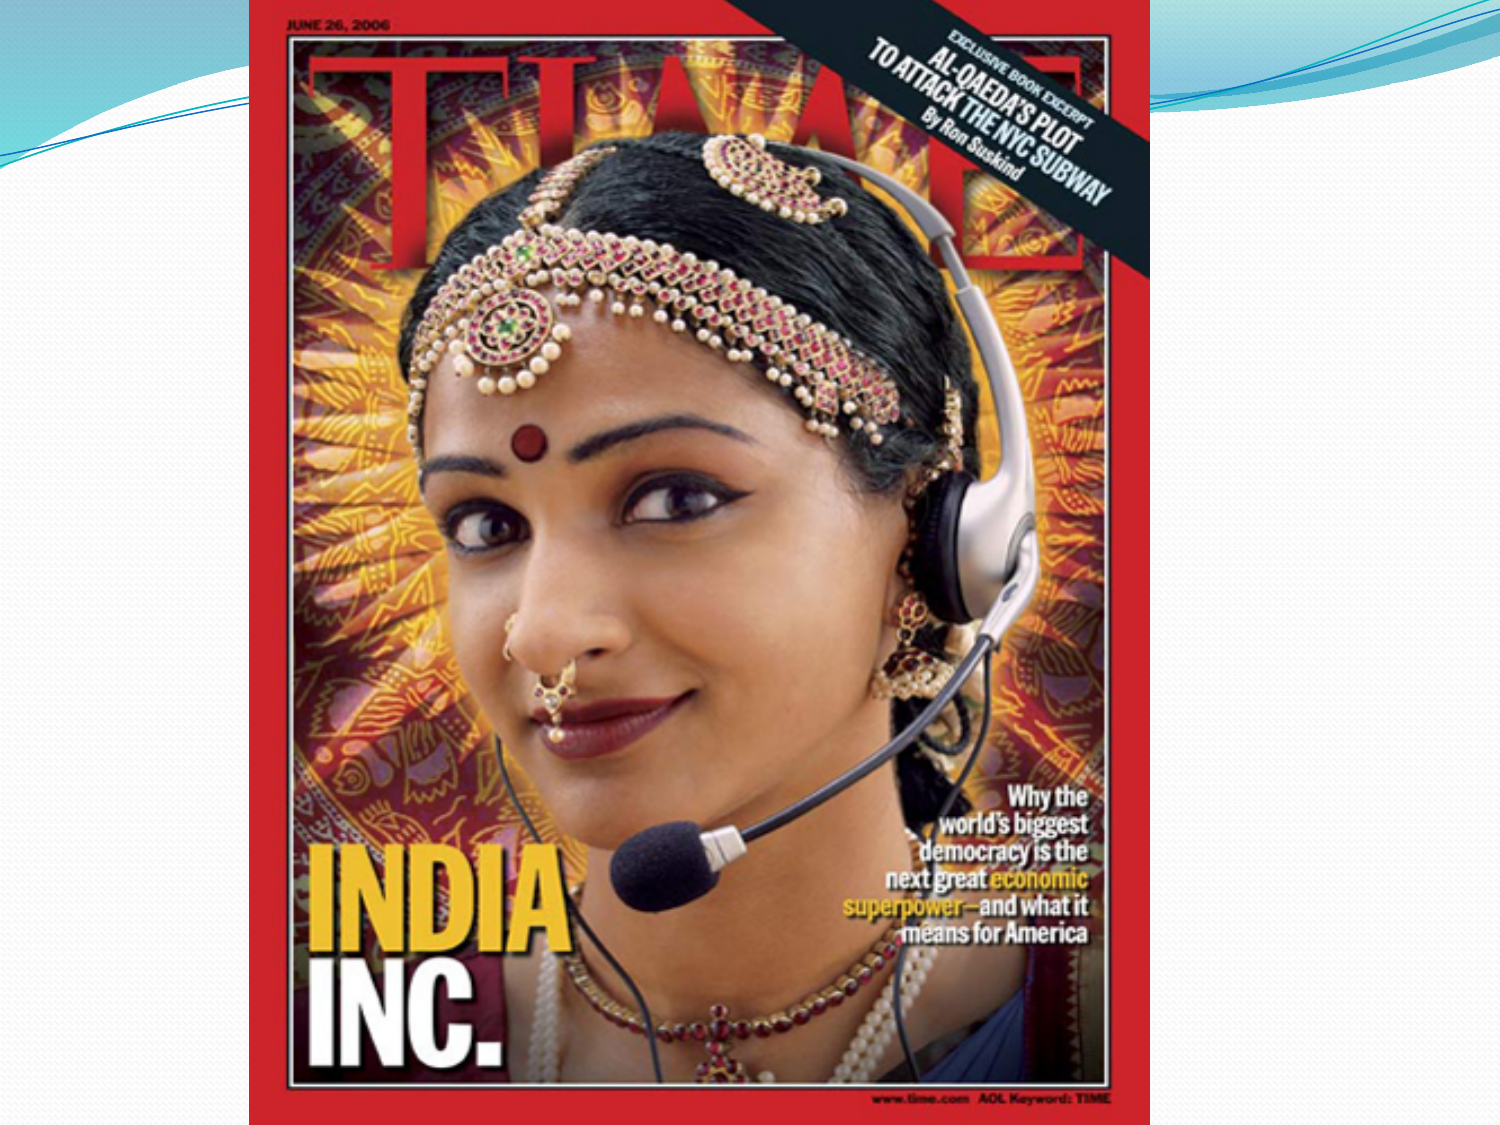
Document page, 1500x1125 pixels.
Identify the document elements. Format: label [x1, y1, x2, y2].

list [249, 0, 1151, 1125]
